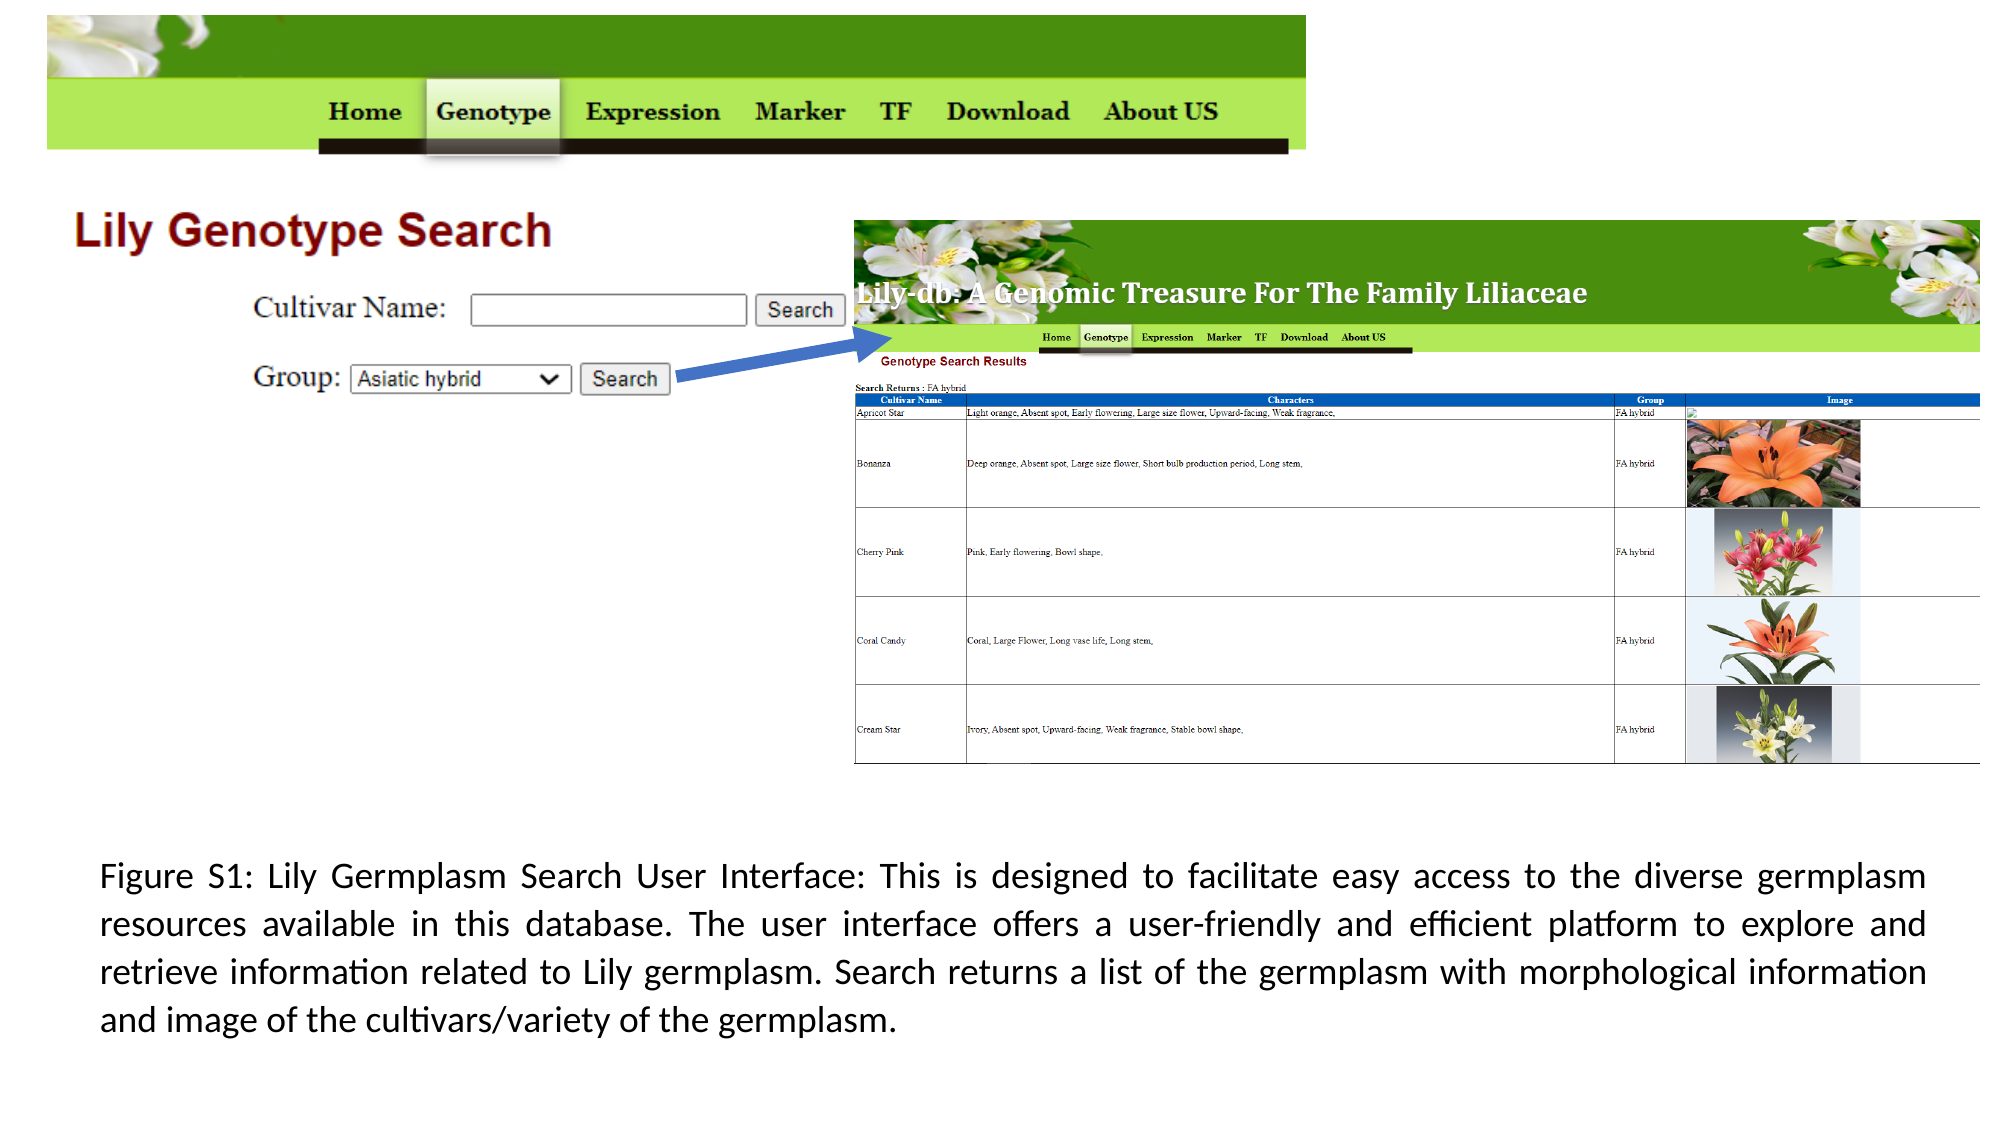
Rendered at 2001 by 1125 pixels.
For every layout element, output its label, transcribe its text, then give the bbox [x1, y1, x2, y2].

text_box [47, 15, 1980, 764]
text_box Figure S1: Lily Germplasm Search User Interface: This is designed to facilitate easy access to the diverse germplasm resources available in this database. The user interface offers a user-friendly and efficient platform to explore and retrieve information related to Lily germplasm. Search returns a list of the germplasm with morphological information and image of the cultivars/variety of the germplasm. [85, 840, 1945, 1048]
